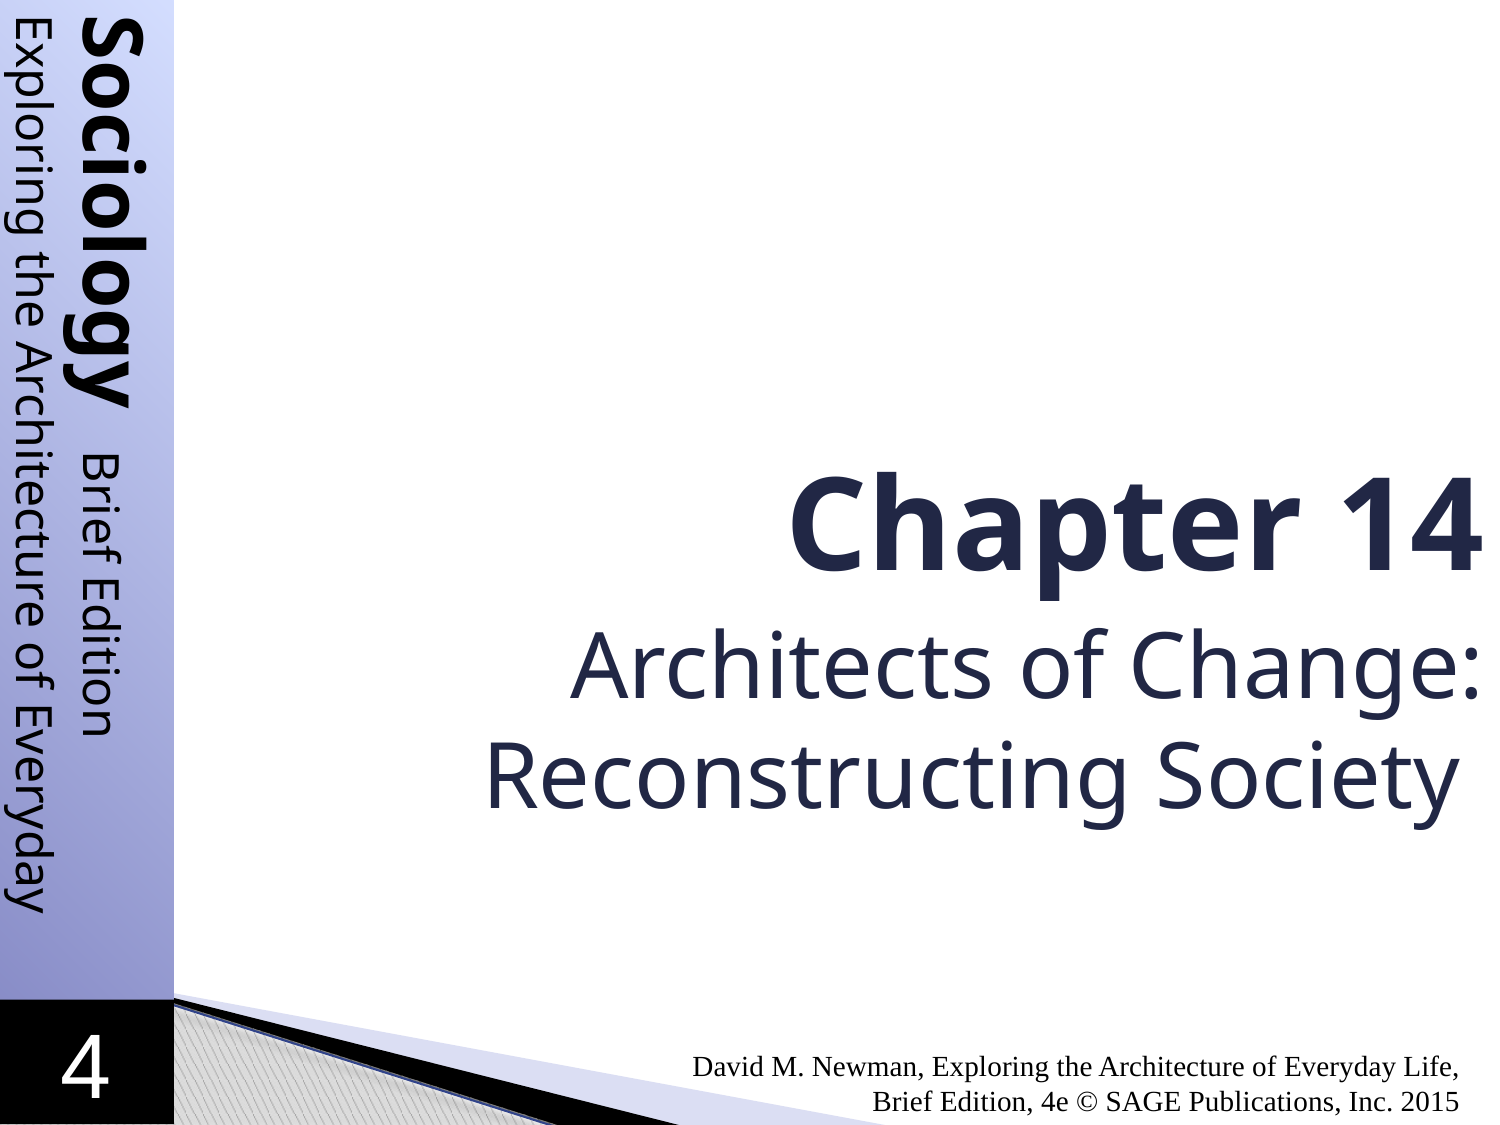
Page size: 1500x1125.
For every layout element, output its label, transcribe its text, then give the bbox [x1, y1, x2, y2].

footer David M. Newman, Exploring the Architecture of Everyday Life, Brief Edition, 4e © SAGE Publications, Inc. 2015 [662, 1065, 1475, 1125]
title Chapter 14 [712, 362, 1500, 600]
picture [174, 1003, 558, 1125]
subtitle Architects of Change: Reconstructing Society [387, 600, 1500, 854]
